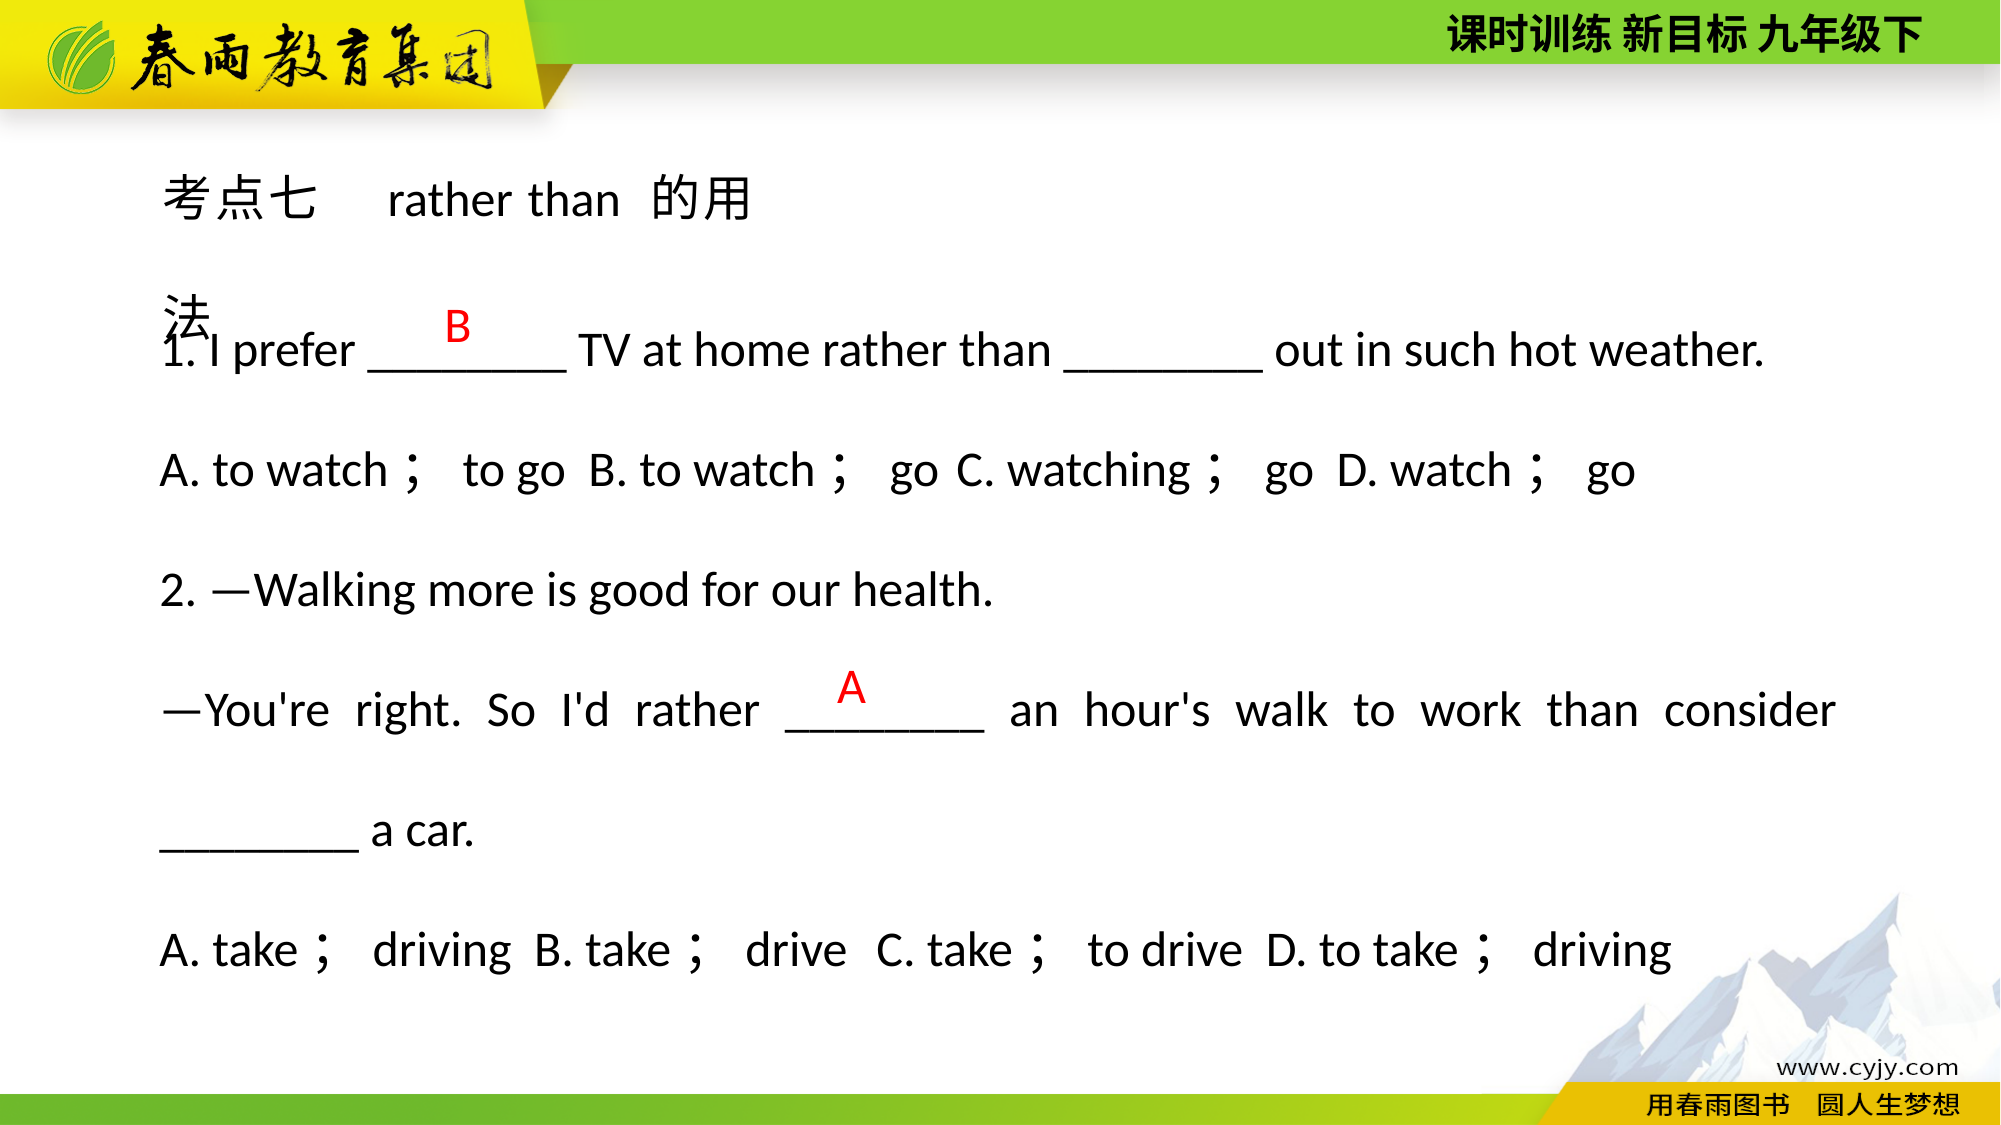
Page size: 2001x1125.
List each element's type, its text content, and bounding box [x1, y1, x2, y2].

text_box A [822, 646, 882, 722]
text_box 考点七 rather than 的用法 [147, 98, 769, 234]
text_box B [429, 284, 487, 360]
text_box 1. I prefer ________ TV at home rather than ________ out in such hot weather. A. to watch；to go B. to watch；go C. watching；go D. watch；go 2. —Walking more is good for our health. —You're right. So I'd rather ________ an hour's walk to work than consider ________ a car. A. take；driving B. take；drive C. take；to drive D. to take；driving [144, 249, 1853, 985]
picture [0, 0, 2001, 1125]
